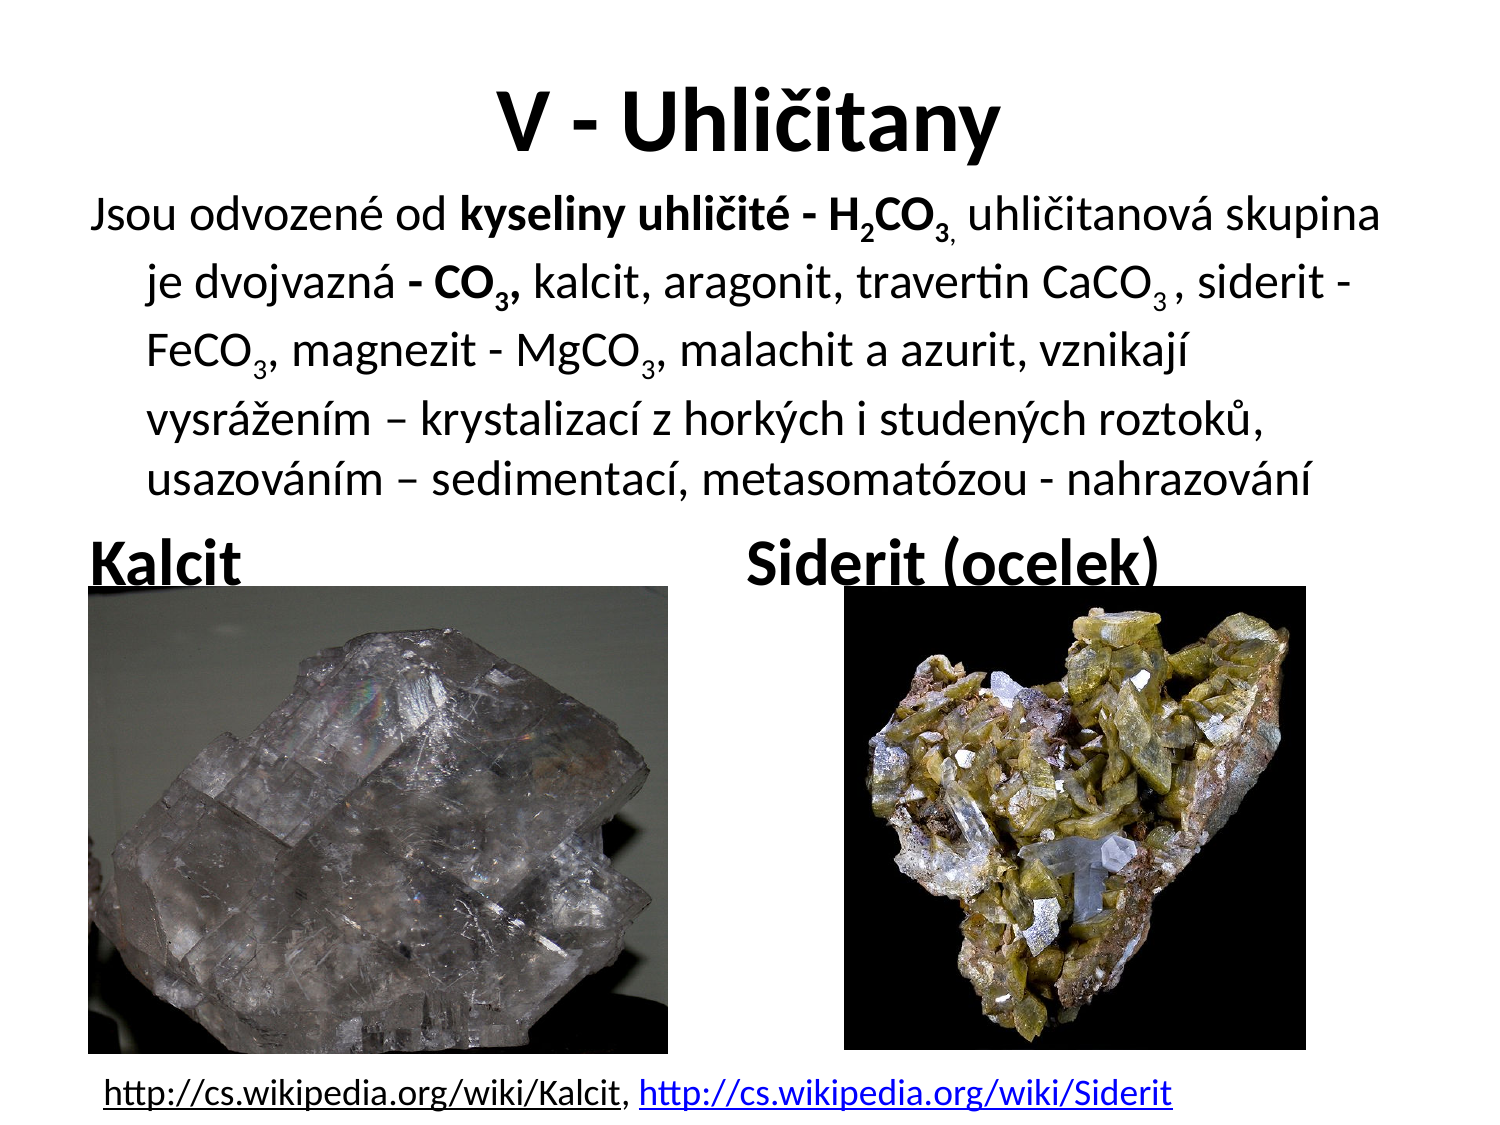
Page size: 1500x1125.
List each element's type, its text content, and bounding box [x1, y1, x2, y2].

title V - Uhličitany [75, 45, 1425, 172]
list Jsou odvozené od kyseliny uhličité - H2CO3, uhličitanová skupina je dvojvazná - CO3, kalcit, aragonit, travertin CaCO3 , siderit - FeCO3, magnezit - MgCO3, malachit a azurit, vznikají vysrážením – krystalizací z horkých i studených roztoků, usazováním – sedimentací, metasomatózou - nahrazování Kalcit Siderit (ocelek) [75, 172, 1425, 1005]
text_box http://cs.wikipedia.org/wiki/Kalcit, http://cs.wikipedia.org/wiki/Siderit [88, 1060, 1459, 1121]
picture [88, 585, 668, 1054]
picture [844, 585, 1306, 1051]
